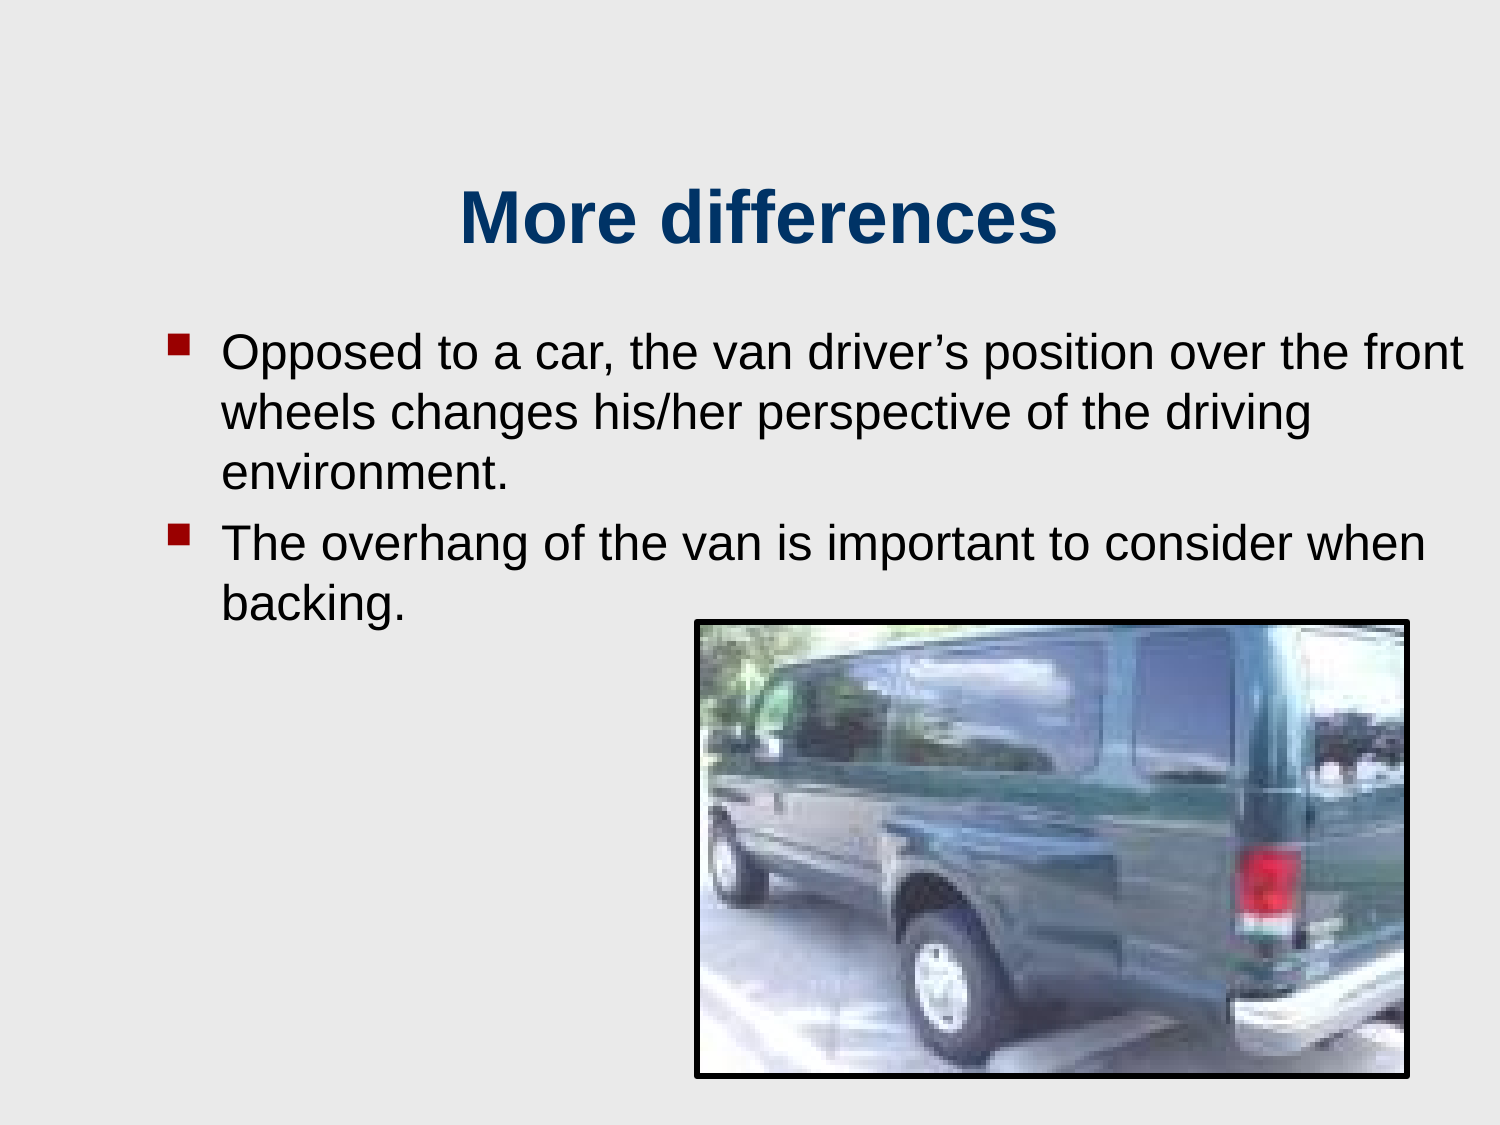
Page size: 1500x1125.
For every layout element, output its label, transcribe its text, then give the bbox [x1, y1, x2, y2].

list Opposed to a car, the van driver’s position over the front wheels changes his/her perspective of the driving environment. The overhang of the van is important to consider when backing. [149, 312, 1481, 1001]
picture [699, 624, 1405, 1074]
title More differences [37, 160, 1483, 267]
